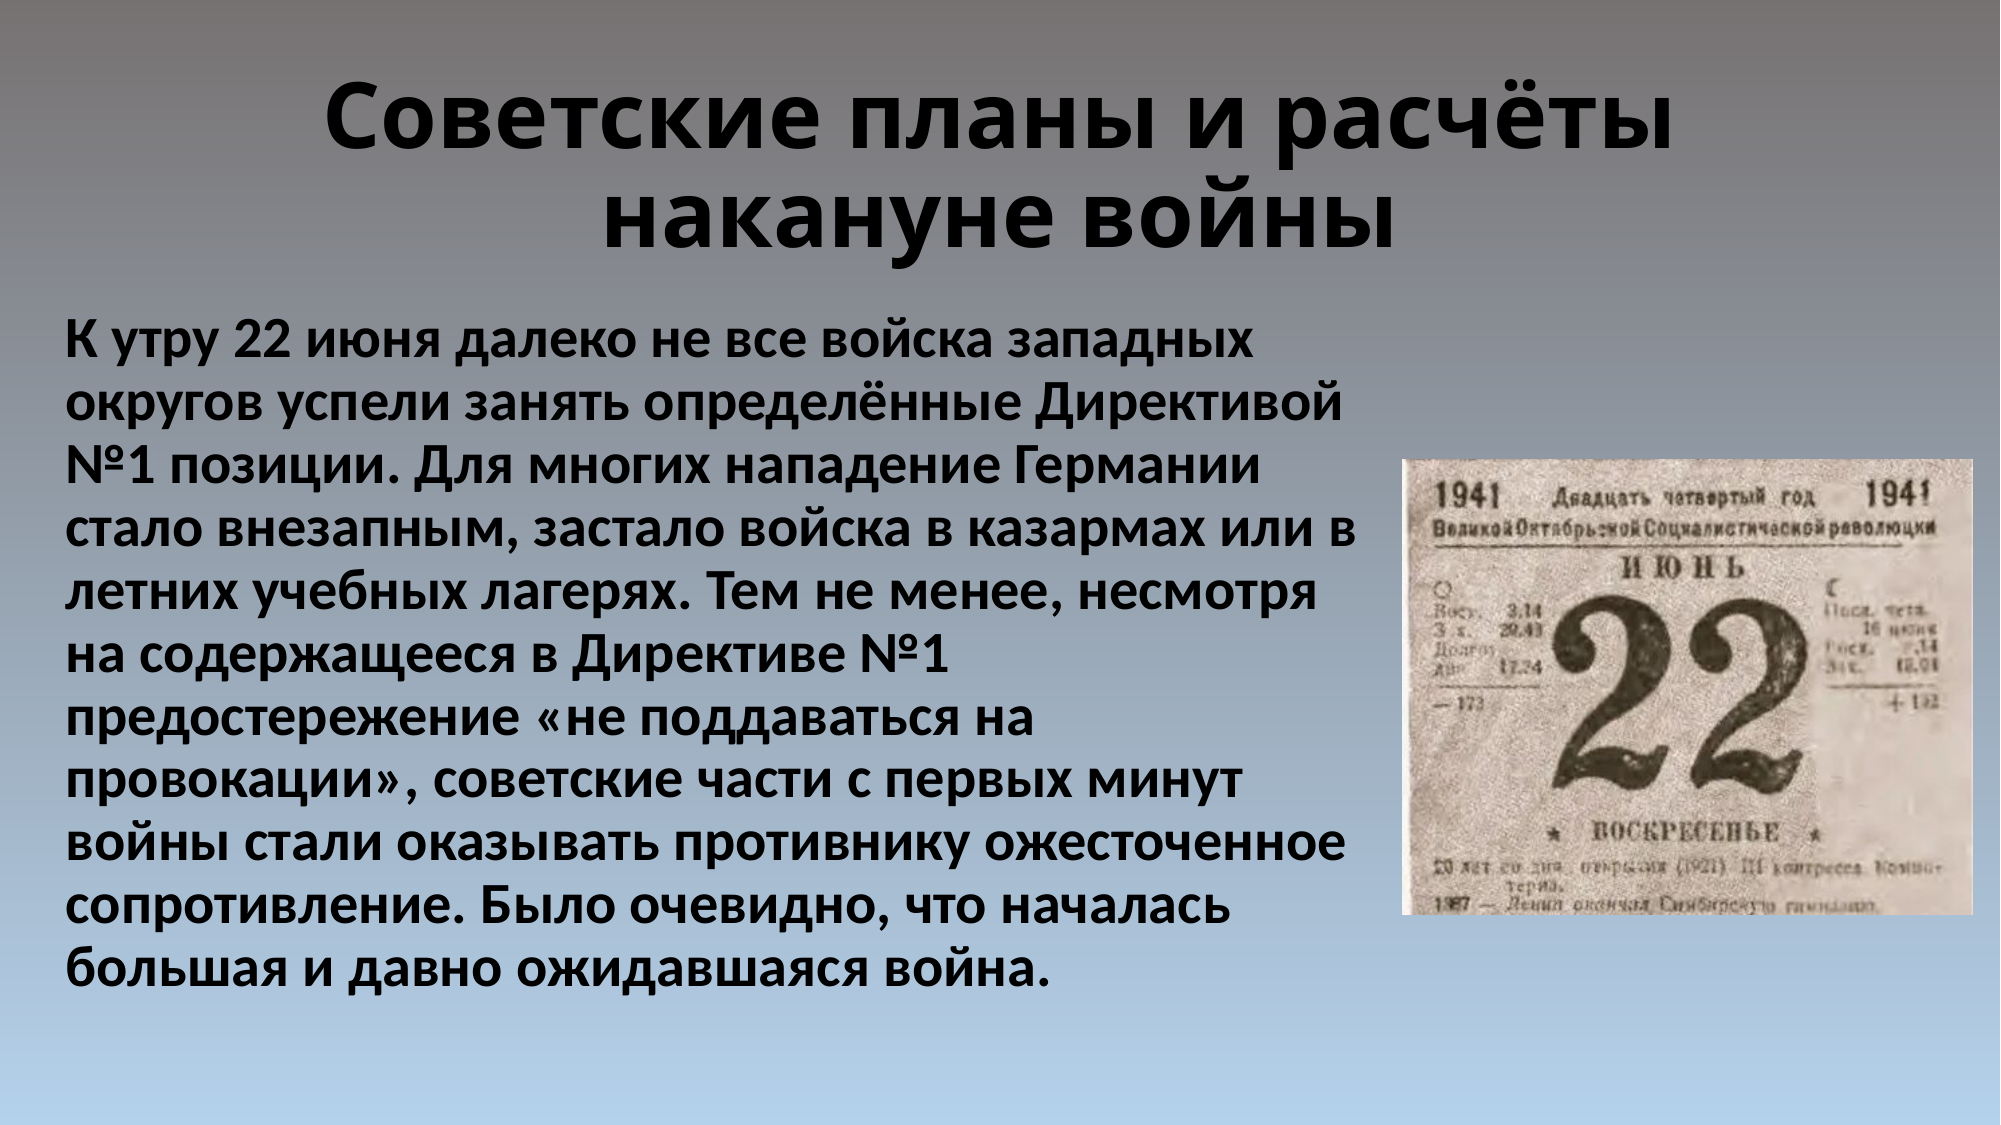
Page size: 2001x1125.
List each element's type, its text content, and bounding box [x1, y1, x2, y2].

title Советские планы и расчёты накануне войны [137, 59, 1863, 278]
picture [1402, 459, 1973, 916]
list К утру 22 июня далеко не все войска западных округов успели занять определённые Директивой №1 позиции. Для многих нападение Германии стало внезапным, застало войска в казармах или в летних учебных лагерях. Тем не менее, несмотря на содержащееся в Директиве №1 предостережение «не поддаваться на провокации», советские части с первых минут войны стали оказывать противнику ожесточенное сопротивление. Было очевидно, что началась большая и давно ожидавшаяся война. [50, 299, 1374, 1076]
